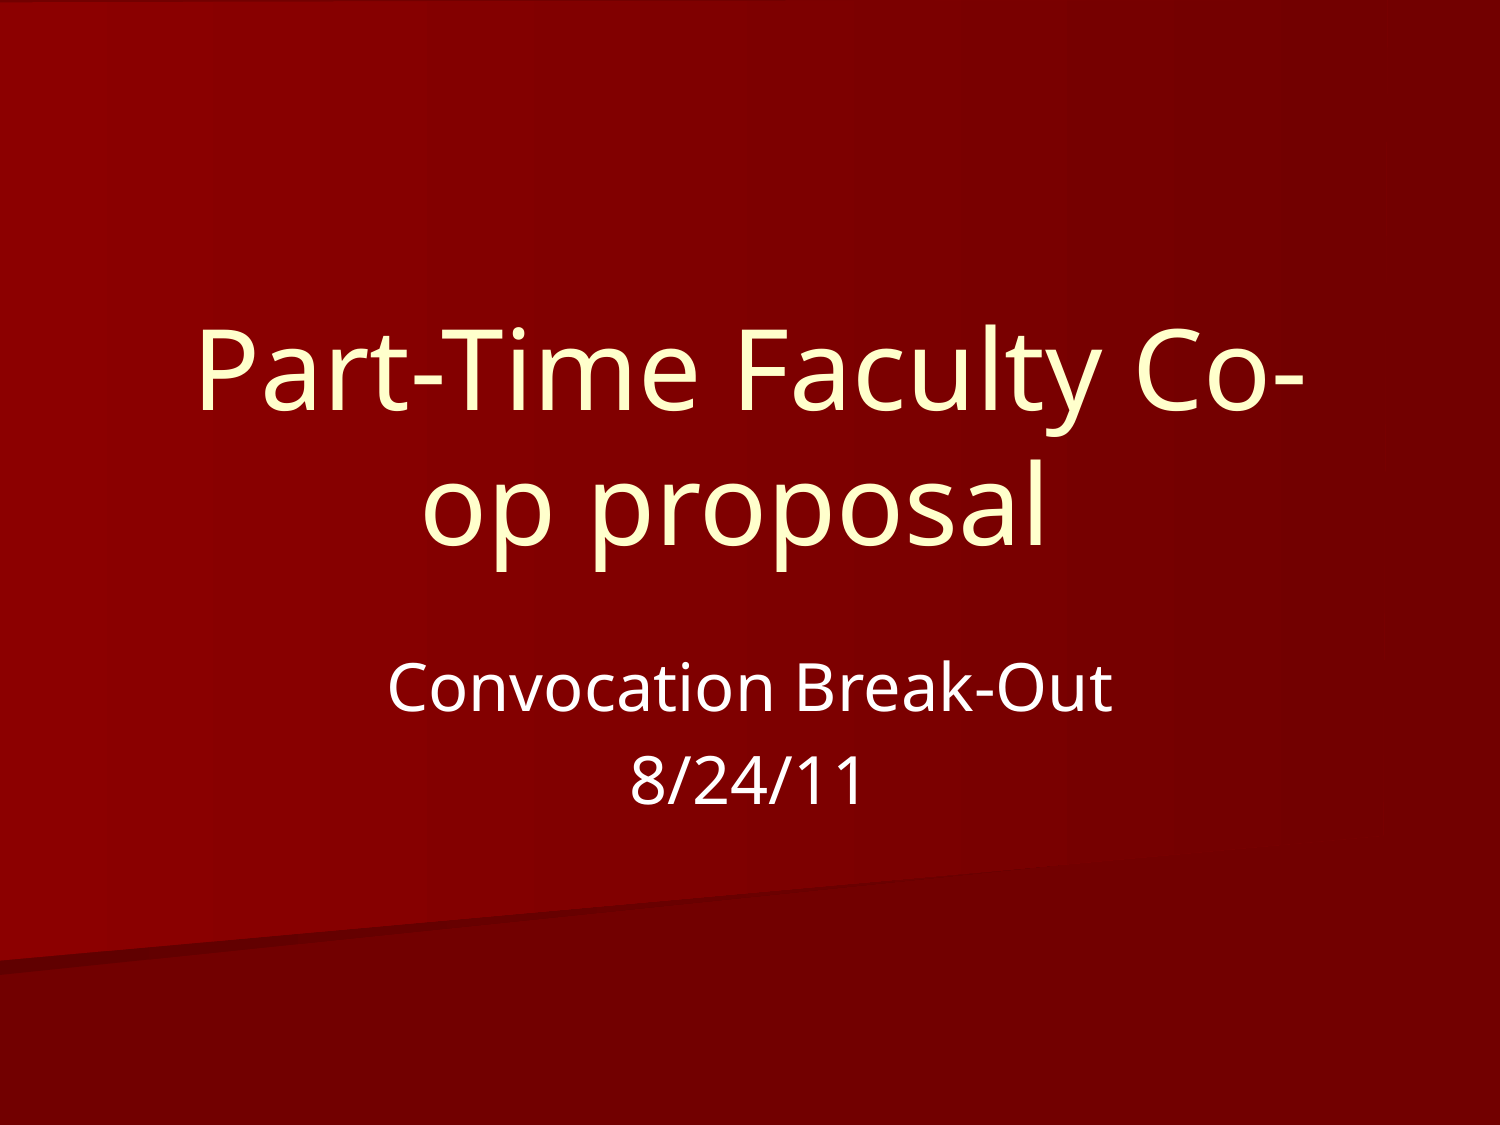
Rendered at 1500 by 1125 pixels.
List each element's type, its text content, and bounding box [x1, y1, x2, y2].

subtitle Convocation Break-Out 8/24/11 [225, 637, 1275, 925]
title Part-Time Faculty Co-op proposal [112, 290, 1388, 575]
